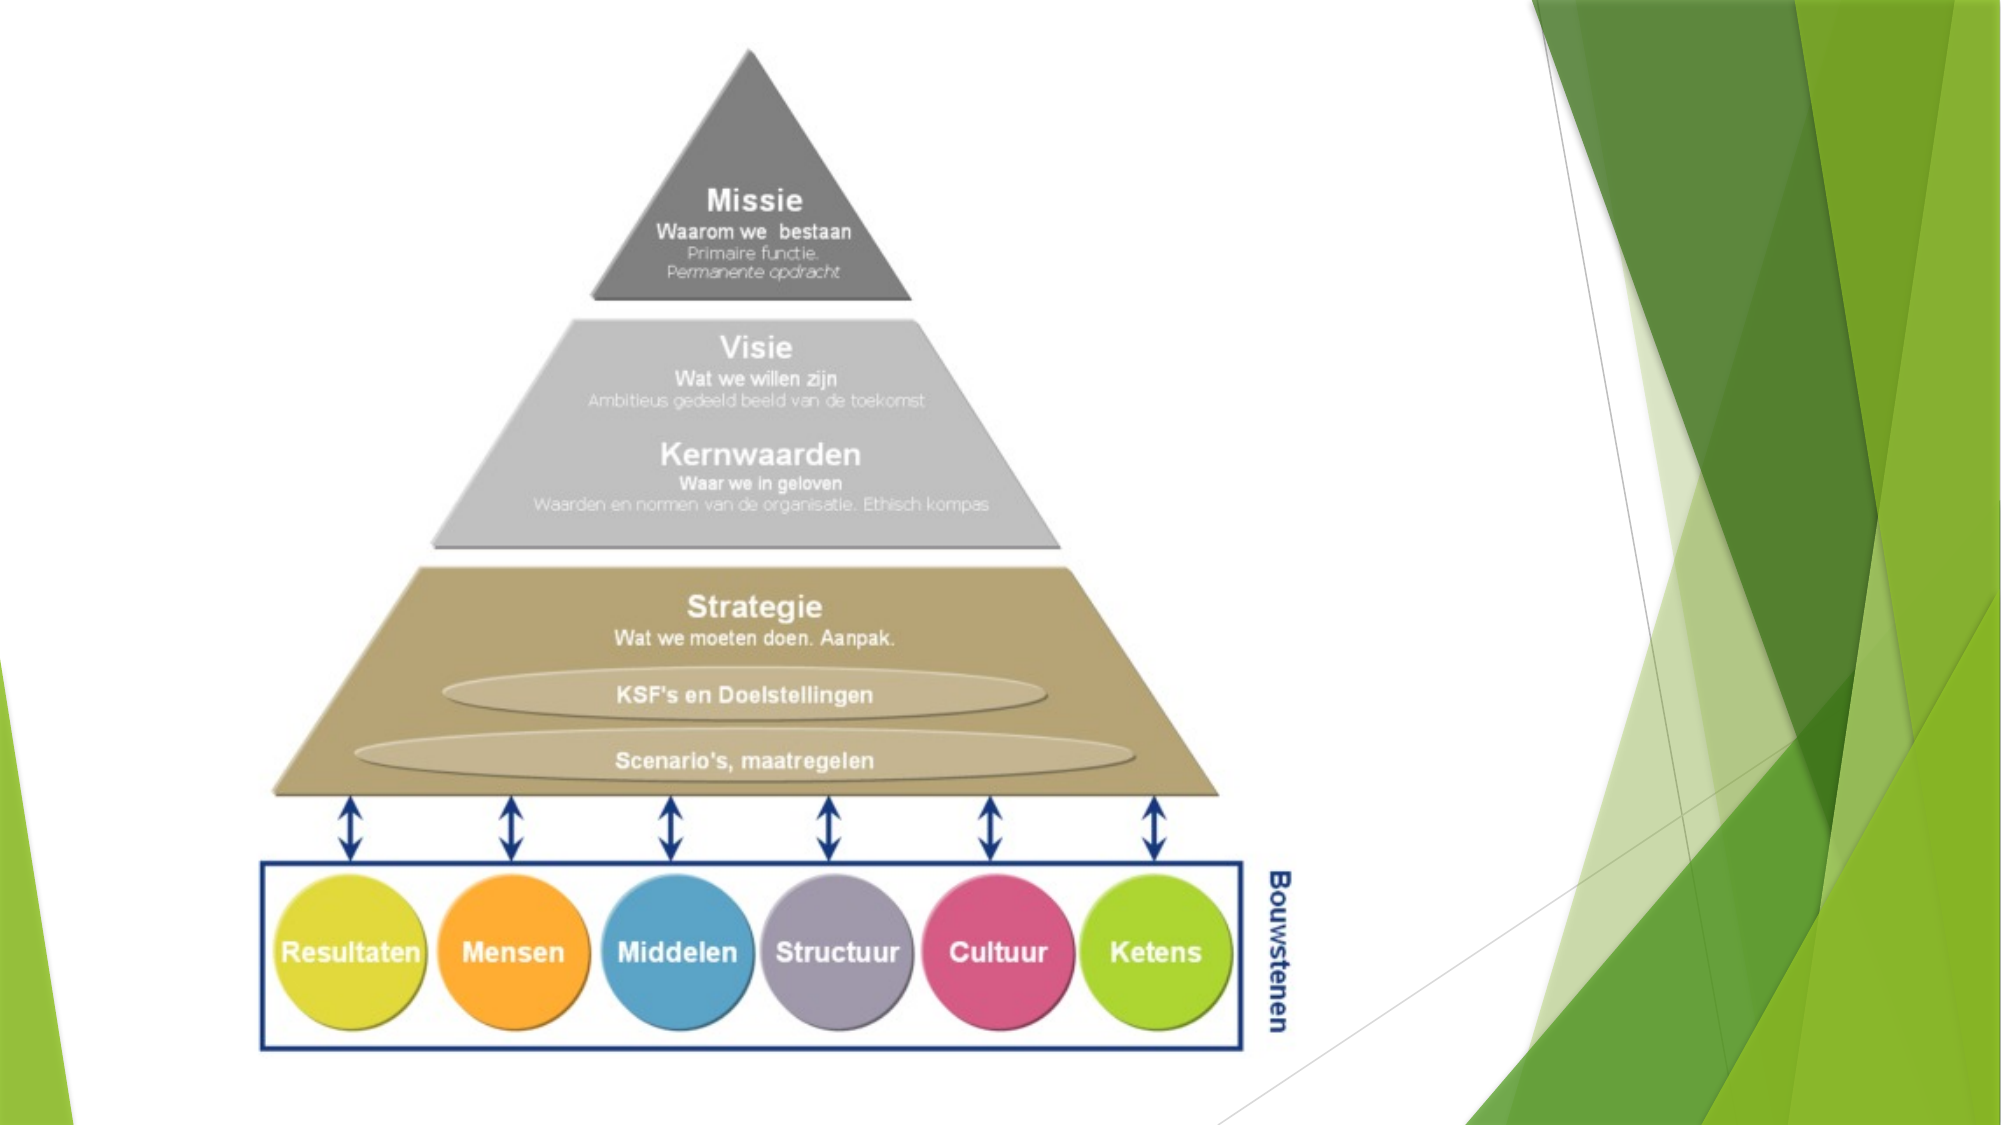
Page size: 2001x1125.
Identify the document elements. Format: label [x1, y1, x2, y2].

list [230, 41, 1312, 1060]
